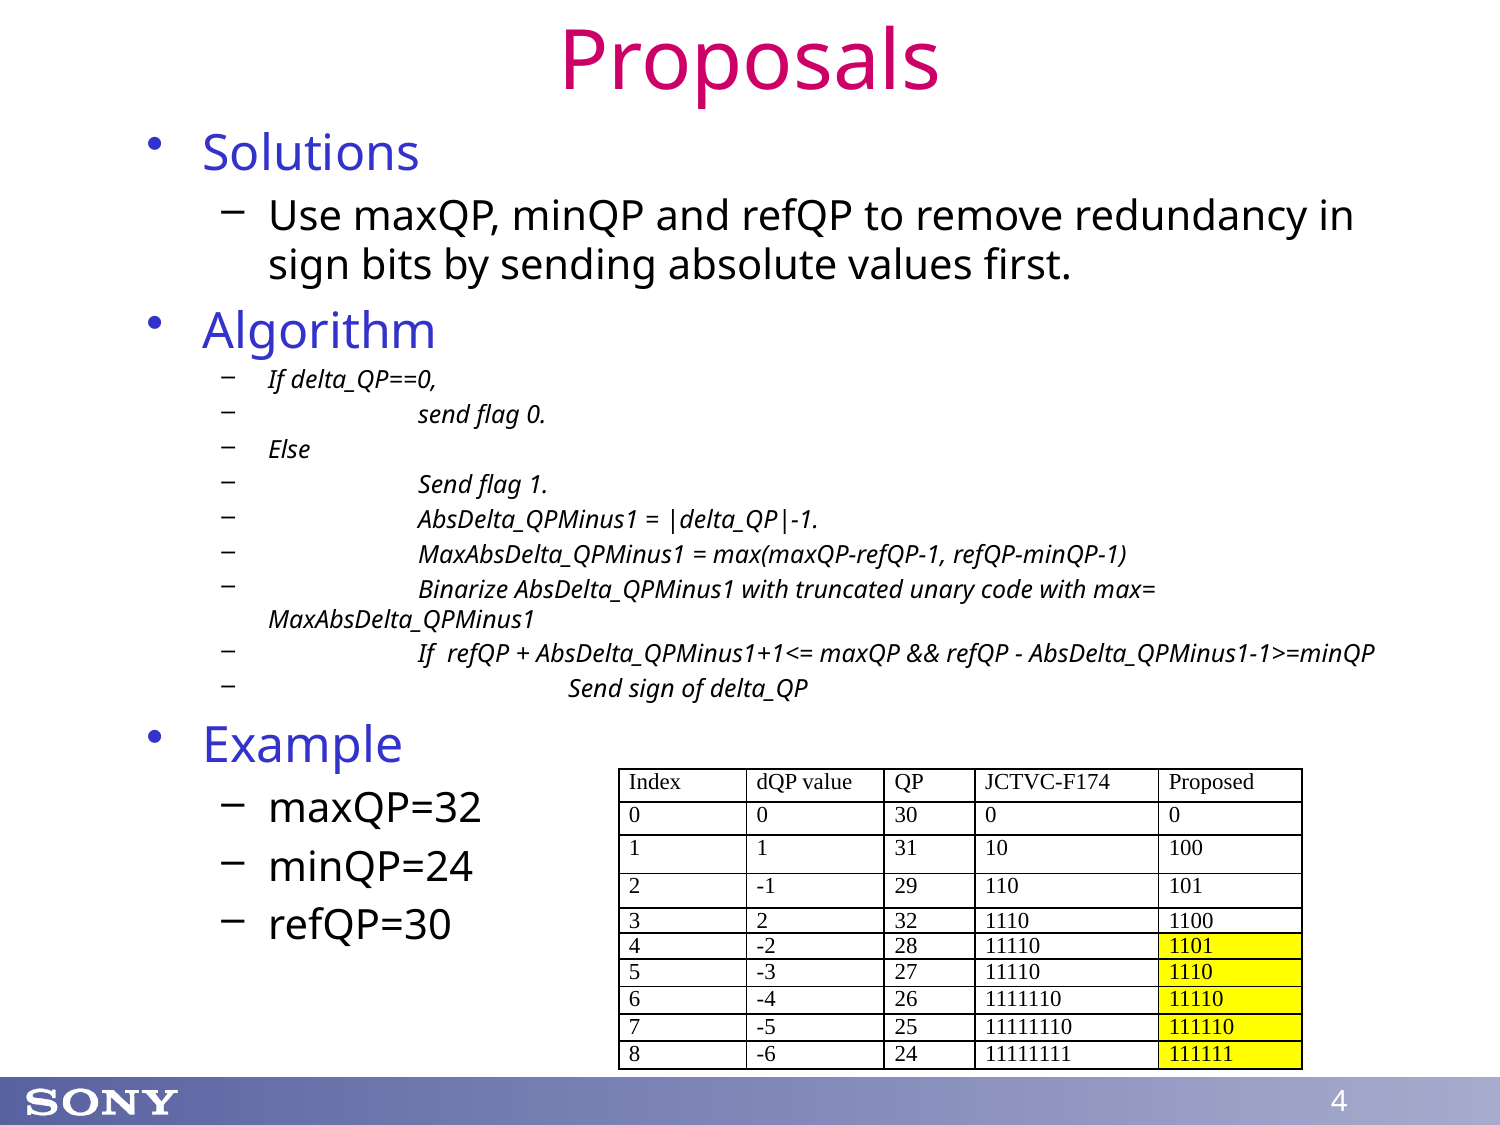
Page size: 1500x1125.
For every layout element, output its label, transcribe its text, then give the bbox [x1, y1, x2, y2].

table_cell 0 [976, 803, 1158, 834]
table_cell 25 [885, 1015, 974, 1040]
table_cell -5 [747, 1015, 883, 1040]
table_cell -1 [747, 874, 883, 907]
table_cell 111110 [1159, 1015, 1301, 1040]
table_cell 28 [885, 934, 974, 958]
table_cell -4 [747, 987, 883, 1013]
title Proposals [112, 0, 1388, 115]
table_cell 1110 [976, 909, 1158, 932]
table_cell -6 [747, 1042, 883, 1068]
table_cell -2 [747, 934, 883, 958]
table_header Index [620, 770, 746, 801]
table_cell 11110 [976, 960, 1158, 986]
table_cell 11111110 [976, 1015, 1158, 1040]
table_cell 101 [1159, 874, 1301, 907]
table_cell 1101 [1159, 934, 1301, 958]
table_cell 10 [976, 836, 1158, 873]
table_cell 0 [1159, 803, 1301, 834]
table_cell 6 [620, 987, 746, 1013]
table_cell 11110 [1159, 987, 1301, 1013]
table_cell 24 [885, 1042, 974, 1068]
table_cell 1111110 [976, 987, 1158, 1013]
table_cell 0 [747, 803, 883, 834]
table_header Proposed [1159, 770, 1301, 801]
table_cell 2 [747, 909, 883, 932]
table_cell 1100 [1159, 909, 1301, 932]
table_cell 7 [620, 1015, 746, 1040]
table_cell 26 [885, 987, 974, 1013]
table_cell 11110 [976, 934, 1158, 958]
table_cell 8 [620, 1042, 746, 1068]
table_cell 100 [1159, 836, 1301, 873]
slide_number 4 [1049, 1074, 1363, 1125]
table_cell 111111 [1159, 1042, 1301, 1068]
table_header QP [885, 770, 974, 801]
table_cell 1110 [1159, 960, 1301, 986]
table_cell 0 [620, 803, 746, 834]
table_cell 29 [885, 874, 974, 907]
table_cell 31 [885, 836, 974, 873]
table_cell 3 [620, 909, 746, 932]
table_cell 2 [620, 874, 746, 907]
table_cell 27 [885, 960, 974, 986]
table_cell 30 [885, 803, 974, 834]
table_cell 4 [620, 934, 746, 958]
table_cell 11111111 [976, 1042, 1158, 1068]
table_cell 1 [620, 836, 746, 873]
table_cell 1 [747, 836, 883, 873]
table_header dQP value [747, 770, 883, 801]
list Solutions Use maxQP, minQP and refQP to remove redundancy in sign bits by sending absolute values first. Algorithm If delta_QP==0, send flag 0. Else Send flag 1. AbsDelta_QPMinus1 = |delta_QP|-1. MaxAbsDelta_QPMinus1 = max(maxQP-refQP-1, refQP-minQP-1) Binarize AbsDelta_QPMinus1 with truncated unary code with max= MaxAbsDelta_QPMinus1 If refQP + AbsDelta_QPMinus1+1<= maxQP && refQP - AbsDelta_QPMinus1-1>=minQP Send sign of delta_QP Example maxQP=32 minQP=24 refQP=30 [131, 112, 1407, 1013]
picture [26, 1088, 178, 1116]
table_header JCTVC-F174 [976, 770, 1158, 801]
table_cell -3 [747, 960, 883, 986]
table_cell 32 [885, 909, 974, 932]
table_cell 5 [620, 960, 746, 986]
table_cell 110 [976, 874, 1158, 907]
